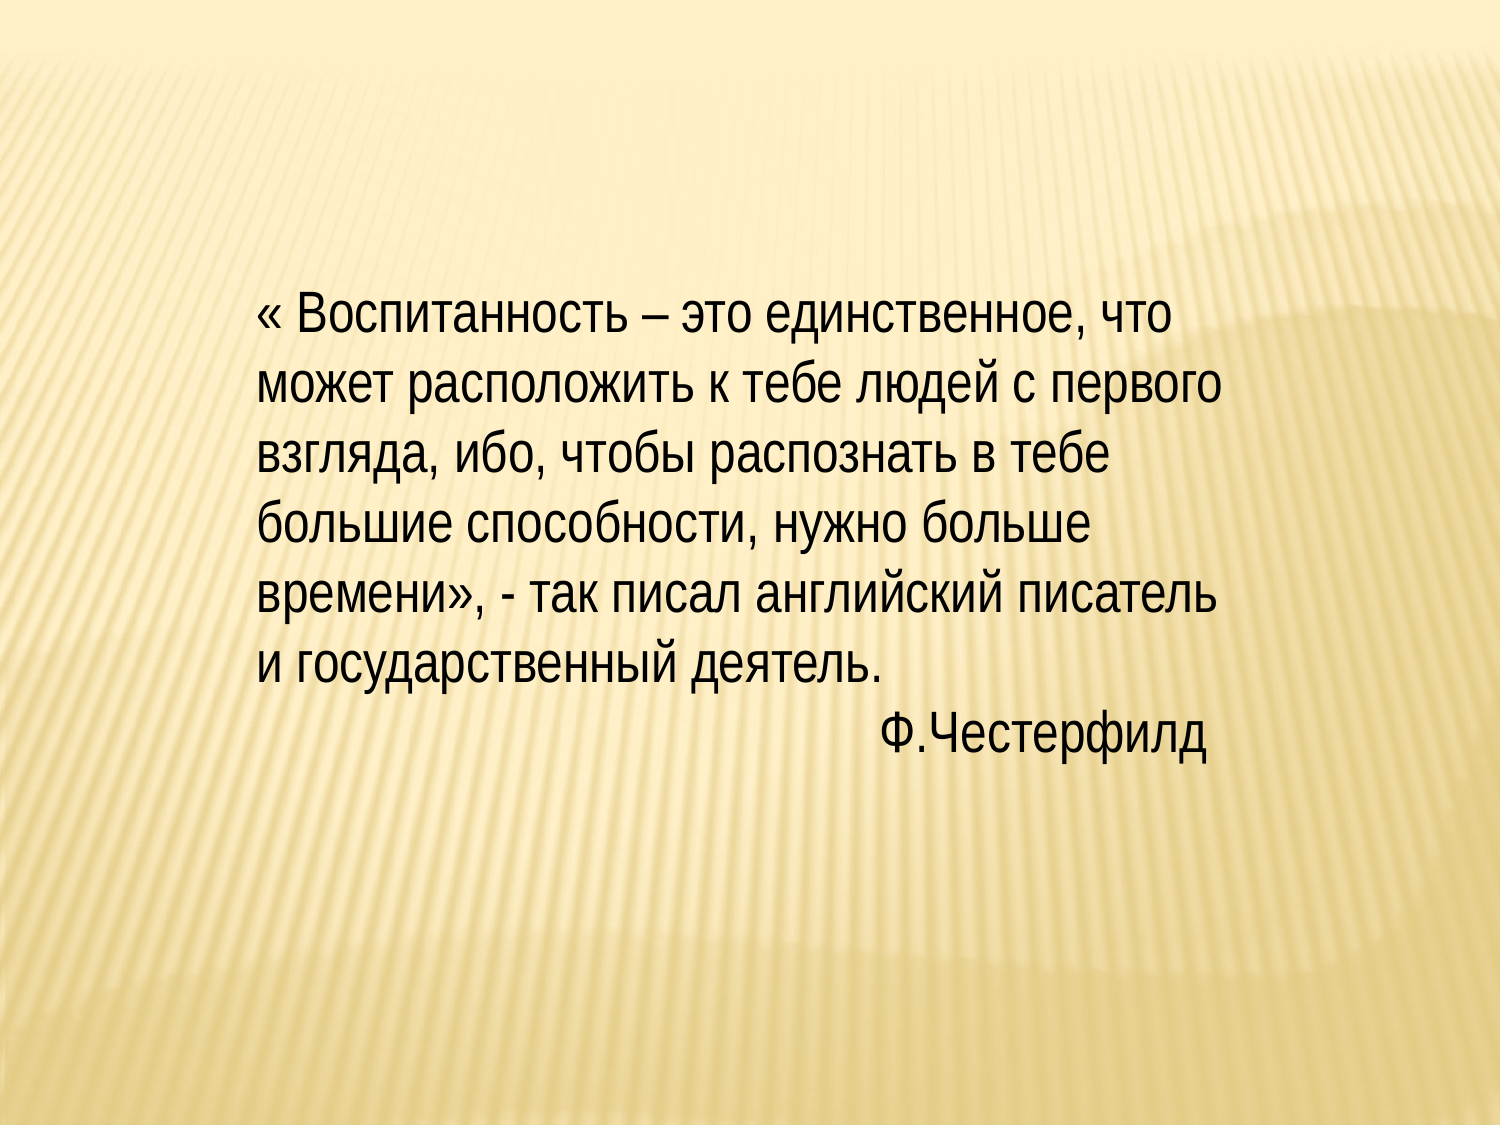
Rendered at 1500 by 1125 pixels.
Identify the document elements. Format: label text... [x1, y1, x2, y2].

text_box « Воспитанность – это единственное, что может расположить к тебе людей с первого взгляда, ибо, чтобы распознать в тебе большие способности, нужно больше времени», - так писал английский писатель и государственный деятель. Ф.Честерфилд [242, 267, 1247, 772]
